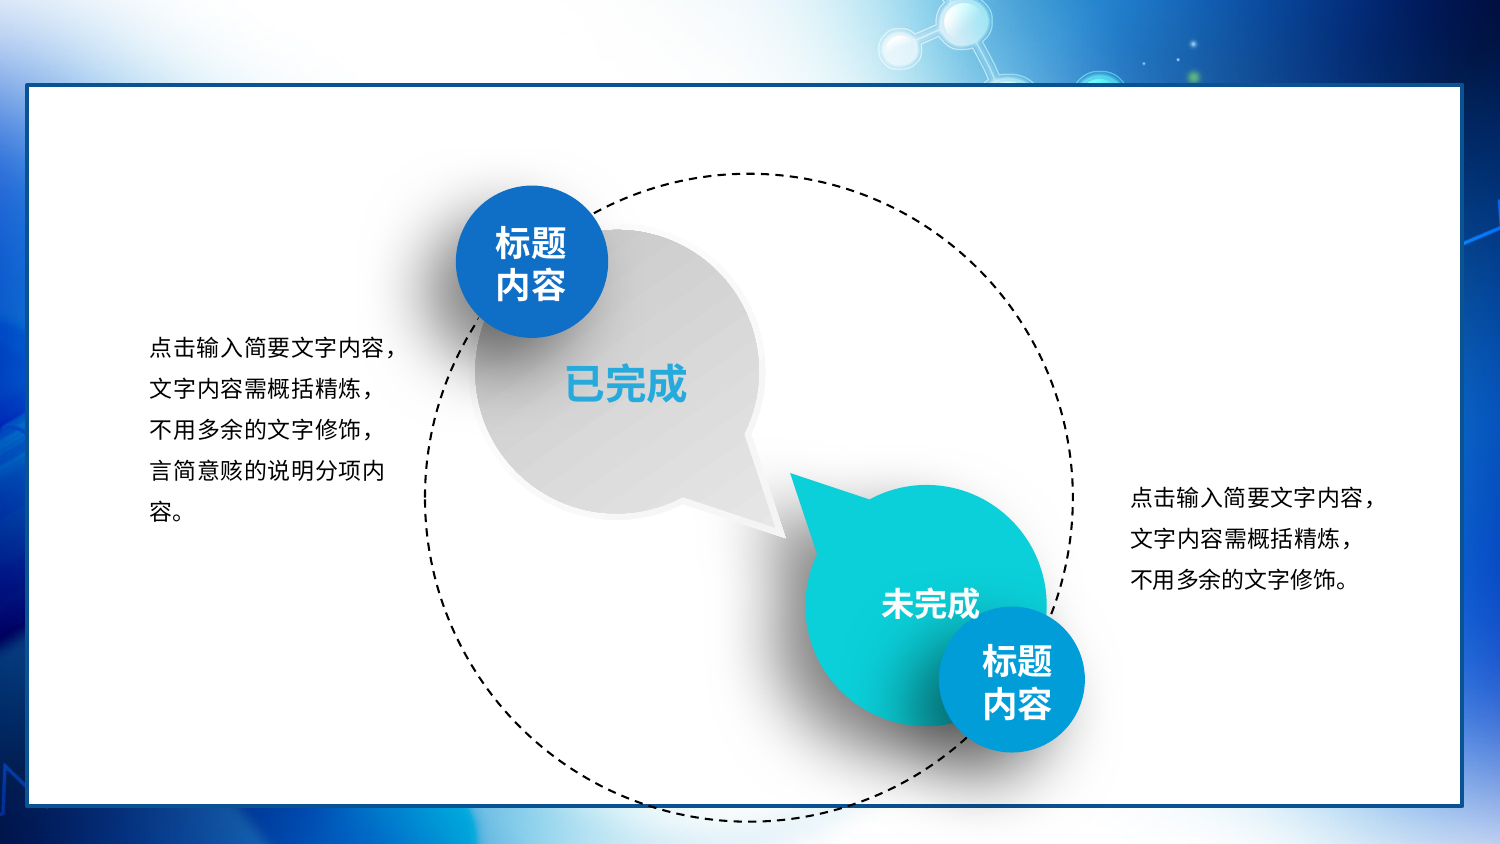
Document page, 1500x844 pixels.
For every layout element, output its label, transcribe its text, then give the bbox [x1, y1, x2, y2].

text_box [613, 171, 1075, 585]
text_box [499, 210, 797, 596]
text_box [801, 474, 1049, 711]
picture [0, 0, 1500, 844]
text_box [938, 606, 1087, 753]
text_box 点击输入简要文字内容，文字内容需概括精炼，不用多余的文字修饰，言简意赅的说明分项内容。 [149, 319, 386, 526]
text_box 点击输入简要文字内容，文字内容需概括精炼，不用多余的文字修饰。 [1130, 469, 1365, 593]
text_box [422, 395, 864, 824]
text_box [455, 185, 609, 339]
text_box 未完成 [866, 575, 997, 631]
